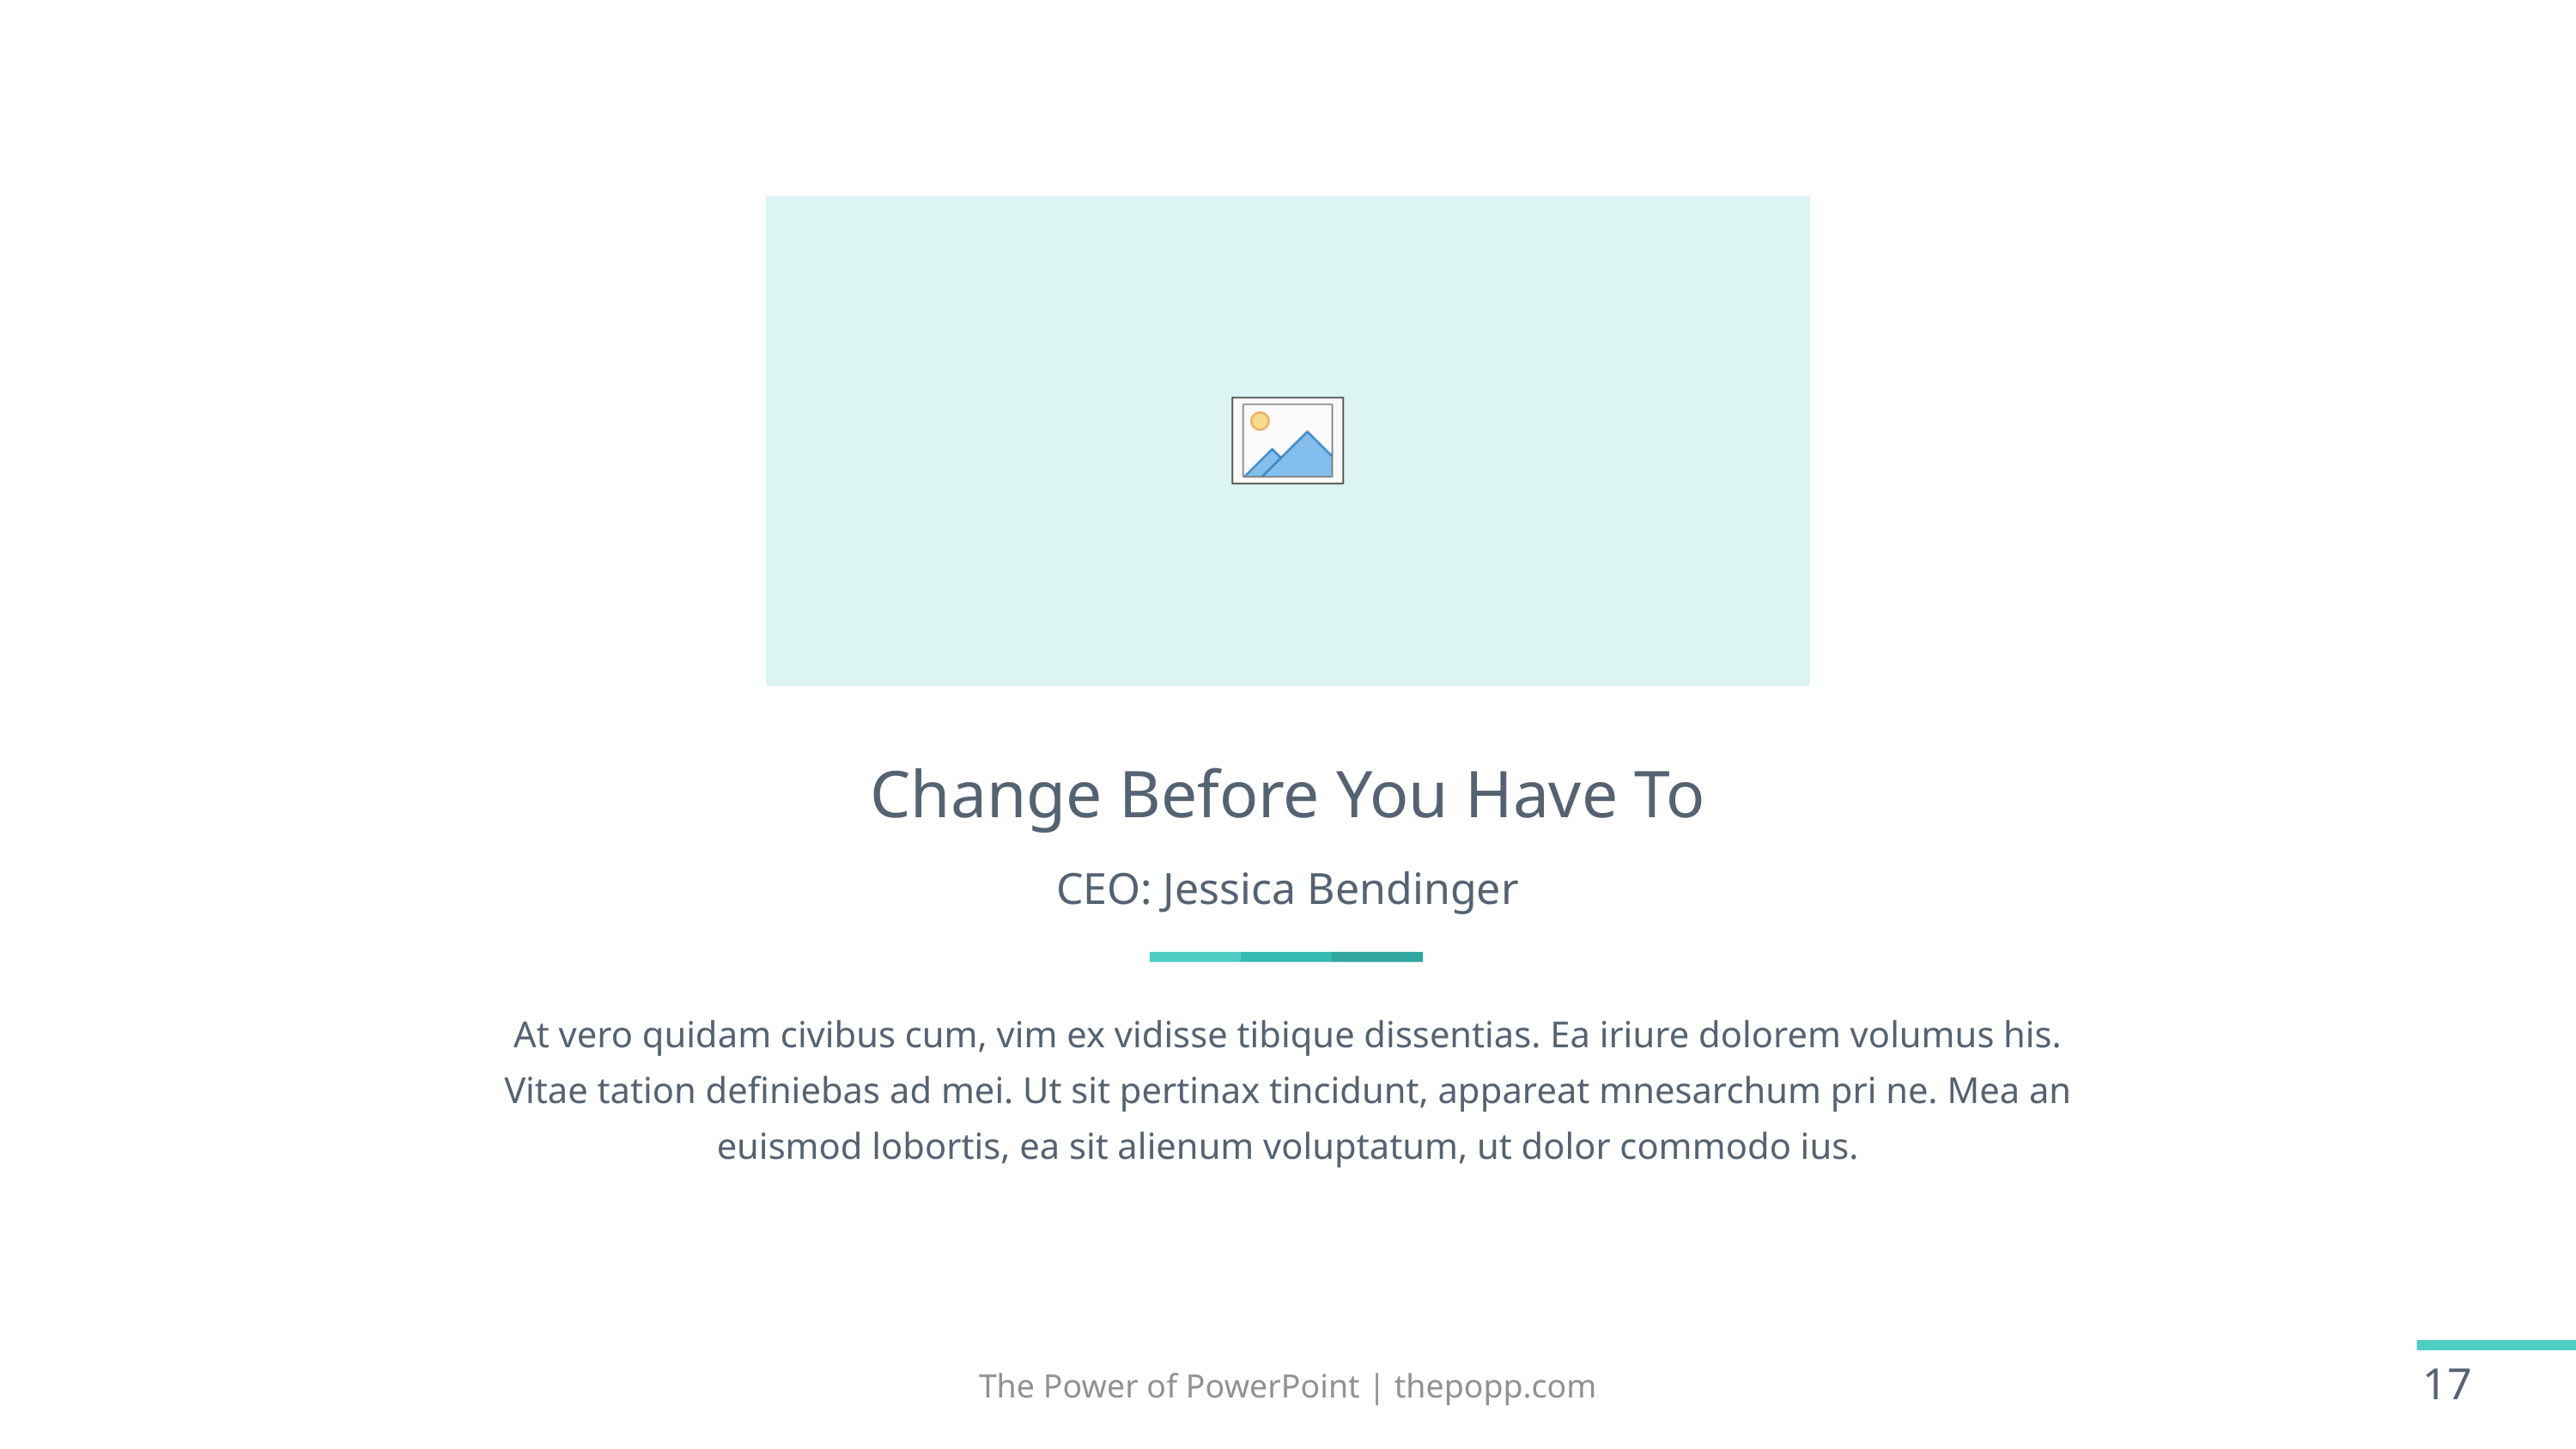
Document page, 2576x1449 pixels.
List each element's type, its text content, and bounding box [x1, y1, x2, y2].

list CEO: Jessica Bendinger [402, 839, 2174, 943]
list At vero quidam civibus cum, vim ex vidisse tibique dissentias. Ea iriure dolorem volumus his. Vitae tation definiebas ad mei. Ut sit pertinax tincidunt, appareat mnesarchum pri ne. Mea an euismod lobortis, ea sit alienum voluptatum, ut dolor commodo ius. [484, 992, 2092, 1270]
picture [766, 196, 1810, 686]
list Change Before You Have To [402, 739, 2174, 837]
footer The Power of PowerPoint | thepopp.com [853, 1349, 1723, 1427]
slide_number 17 [2409, 1351, 2576, 1421]
